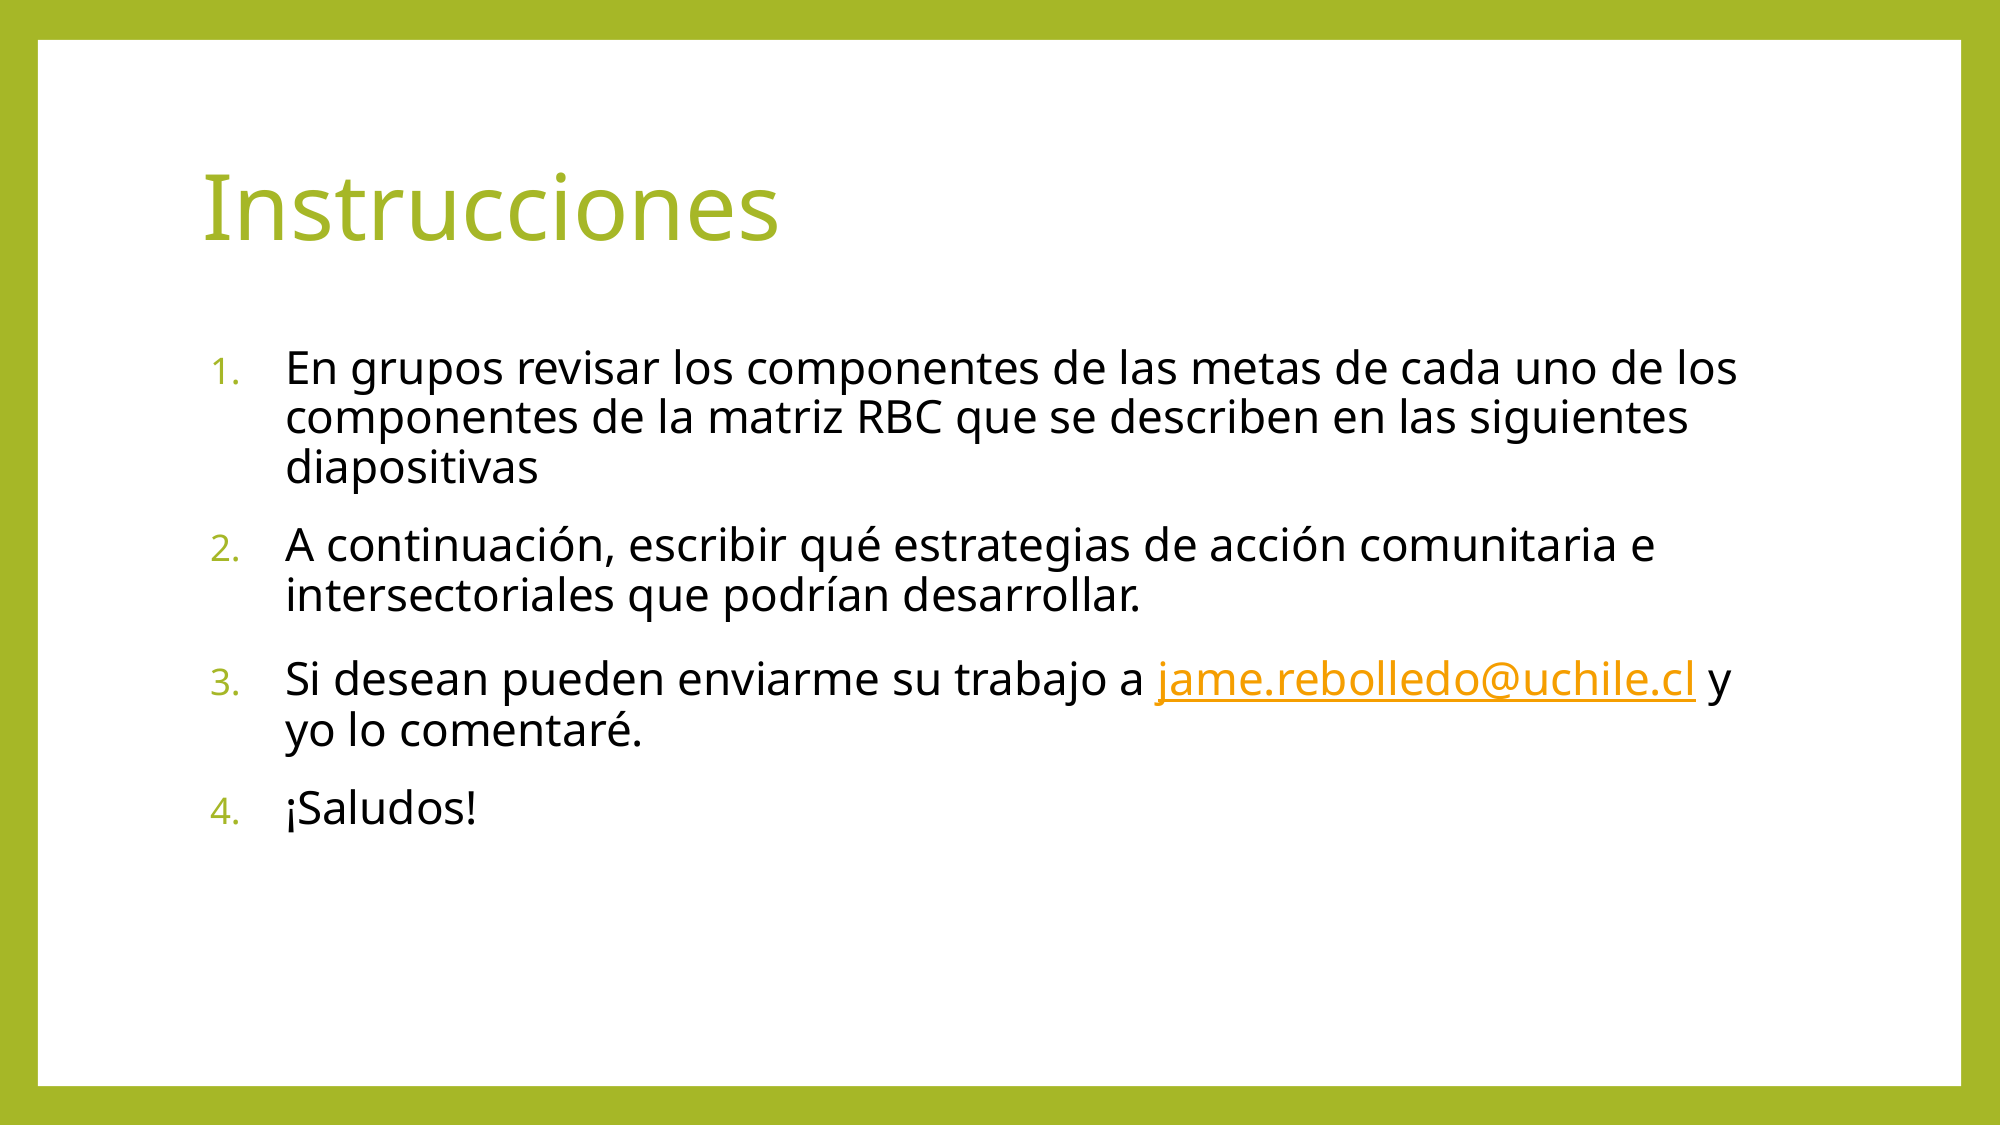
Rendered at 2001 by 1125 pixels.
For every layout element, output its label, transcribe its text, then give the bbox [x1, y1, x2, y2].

title Instrucciones [187, 99, 1808, 323]
list En grupos revisar los componentes de las metas de cada uno de los componentes de la matriz RBC que se describen en las siguientes diapositivas A continuación, escribir qué estrategias de acción comunitaria e intersectoriales que podrían desarrollar. Si desean pueden enviarme su trabajo a jame.rebolledo@uchile.cl y yo lo comentaré. ¡Saludos! [187, 337, 1808, 1000]
